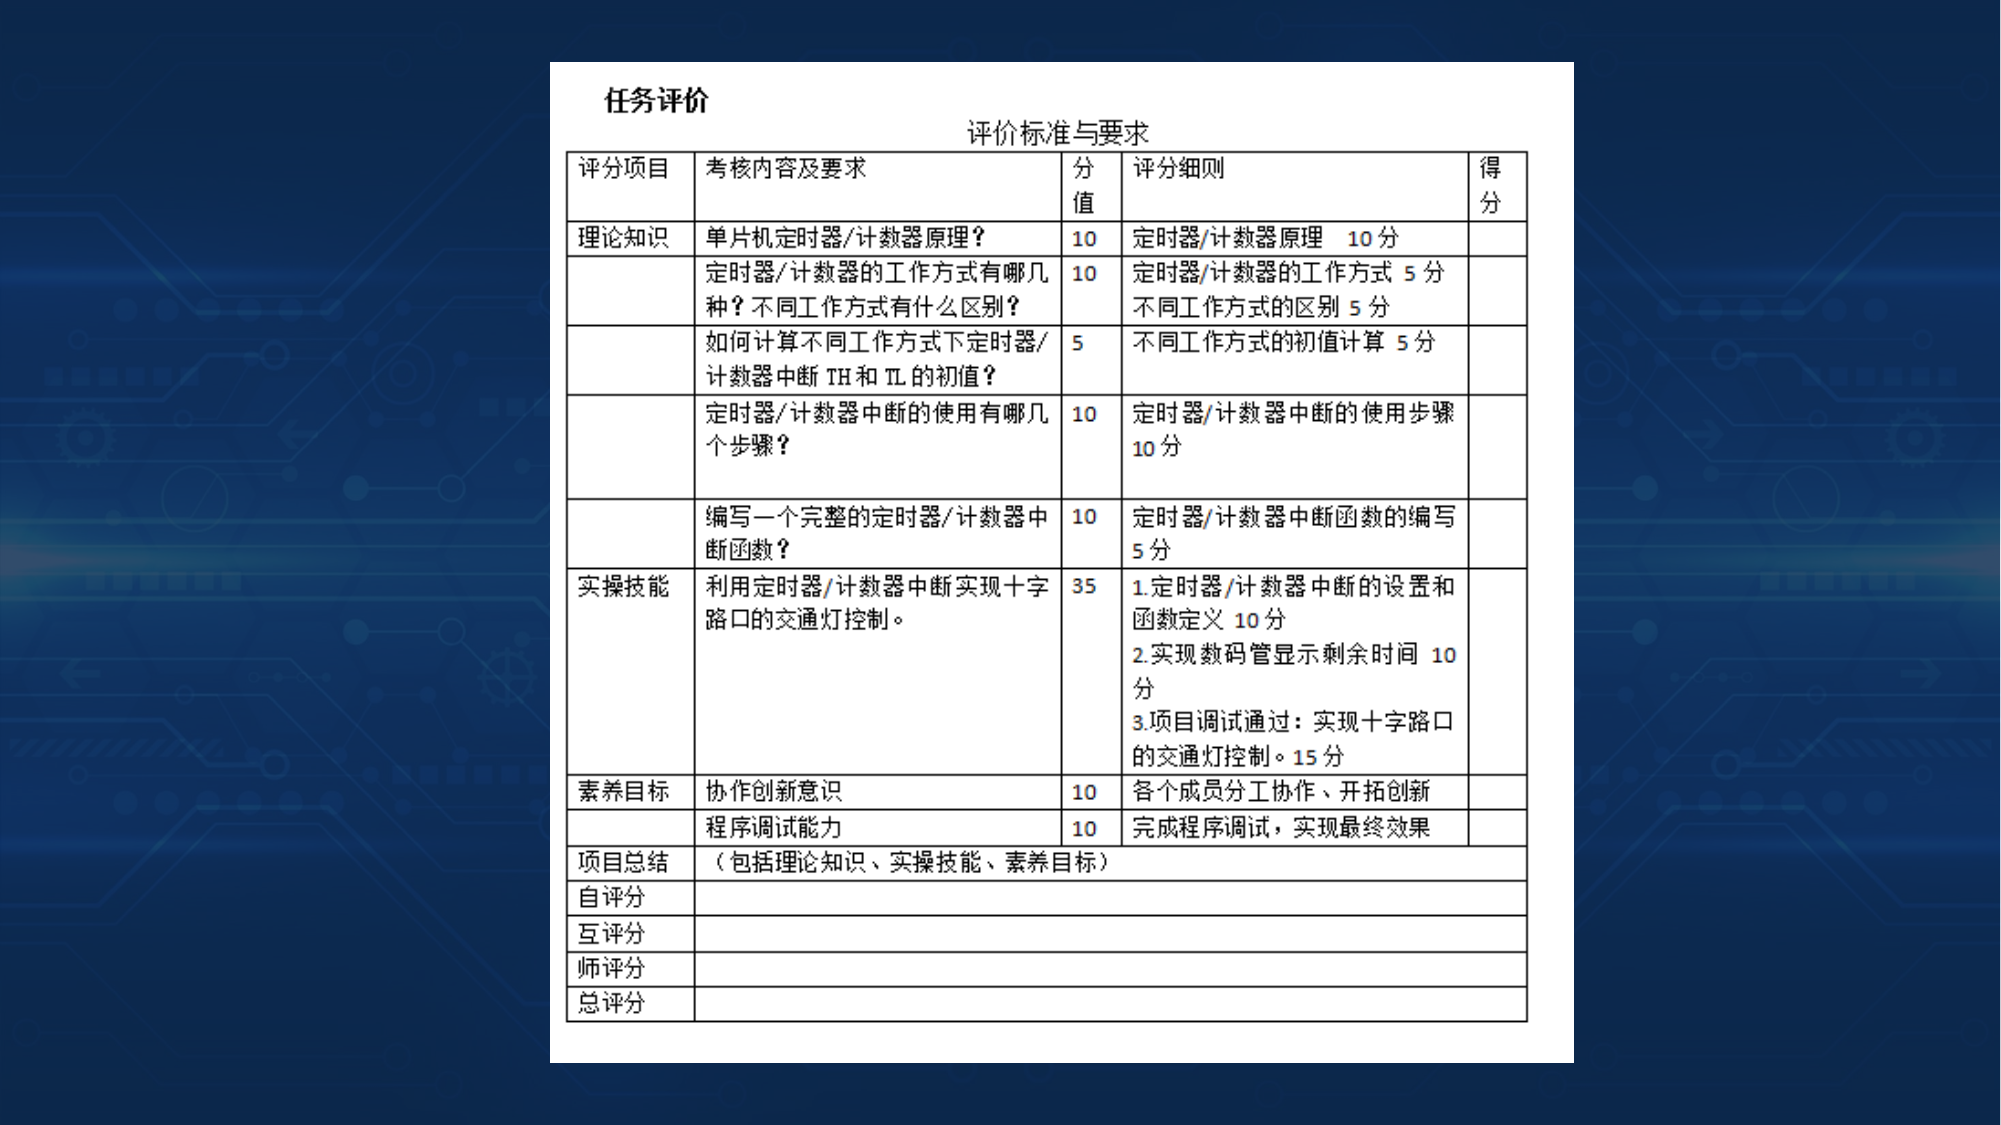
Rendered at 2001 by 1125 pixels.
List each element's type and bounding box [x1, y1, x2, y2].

picture [550, 62, 1575, 1063]
